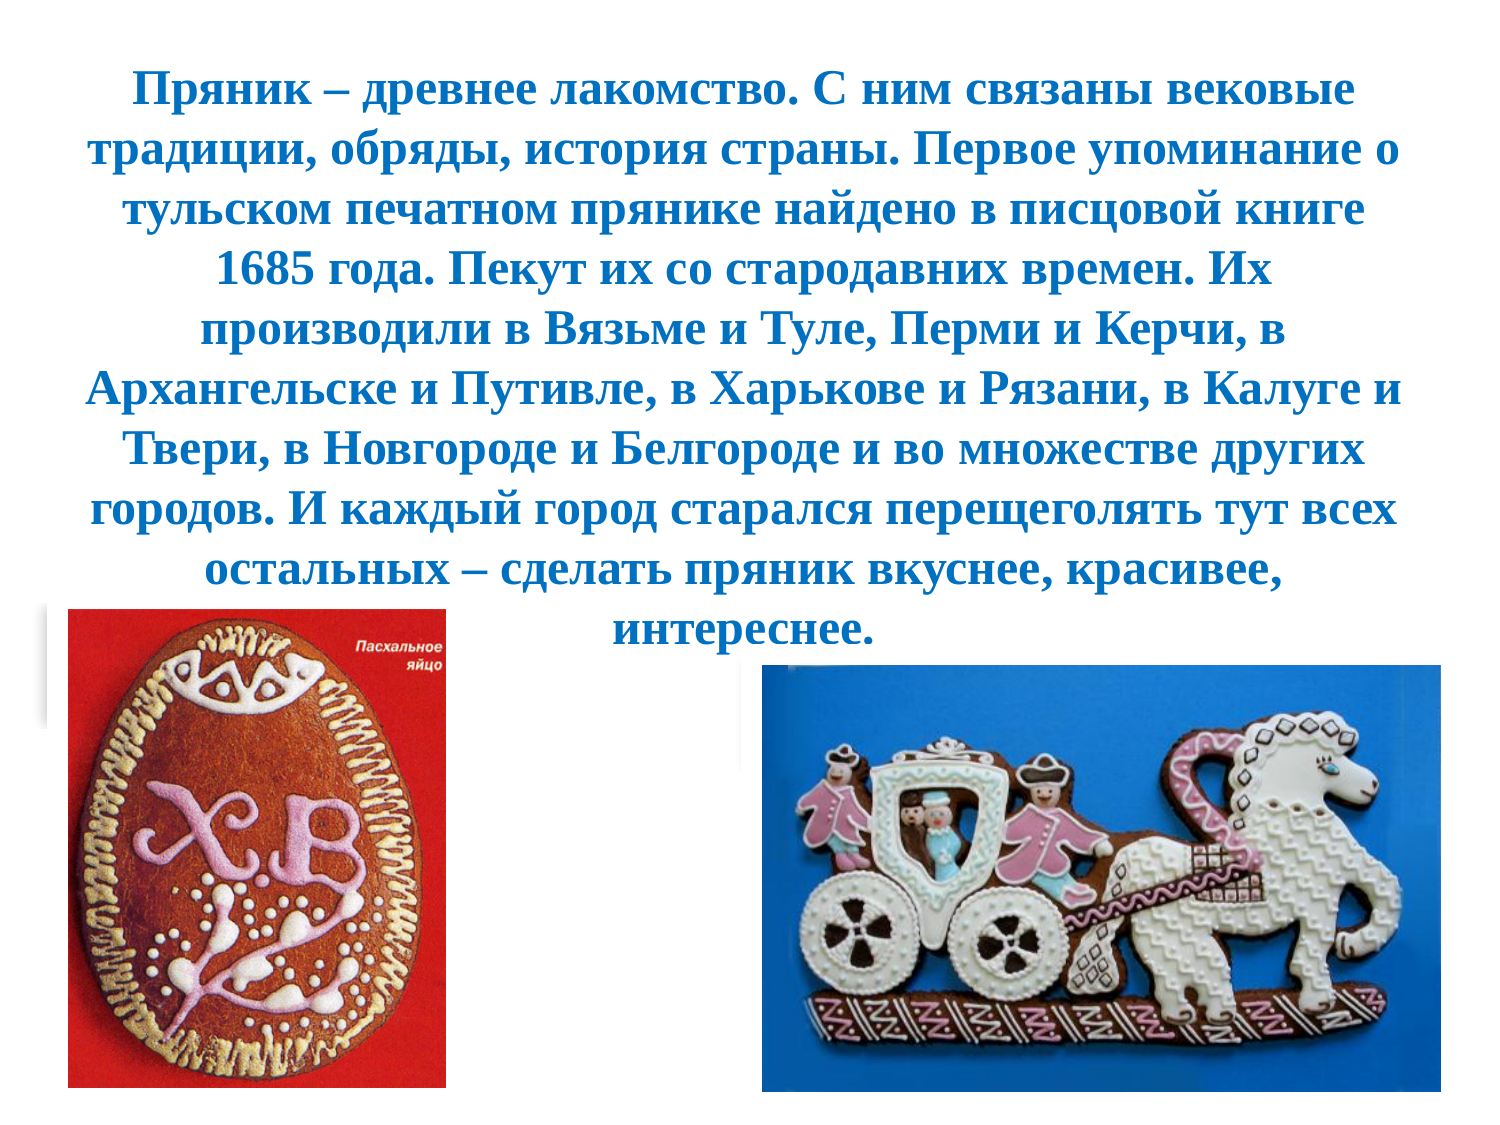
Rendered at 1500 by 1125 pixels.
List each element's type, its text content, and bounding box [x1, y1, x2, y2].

picture [761, 664, 1442, 1093]
text_box Пряник – древнее лакомство. С ним связаны вековые традиции, обряды, история страны. Первое упоминание о тульском печатном прянике найдено в писцовой книге 1685 года. Пекут их со стародавних времен. Их производили в Вязьме и Туле, Перми и Керчи, в Архангельске и Путивле, в Харькове и Рязани, в Калуге и Твери, в Новгороде и Белгороде и во множестве других городов. И каждый город старался перещеголять тут всех остальных – сделать пряник вкуснее, красивее, интереснее. [70, 46, 1418, 722]
picture [67, 609, 447, 1089]
